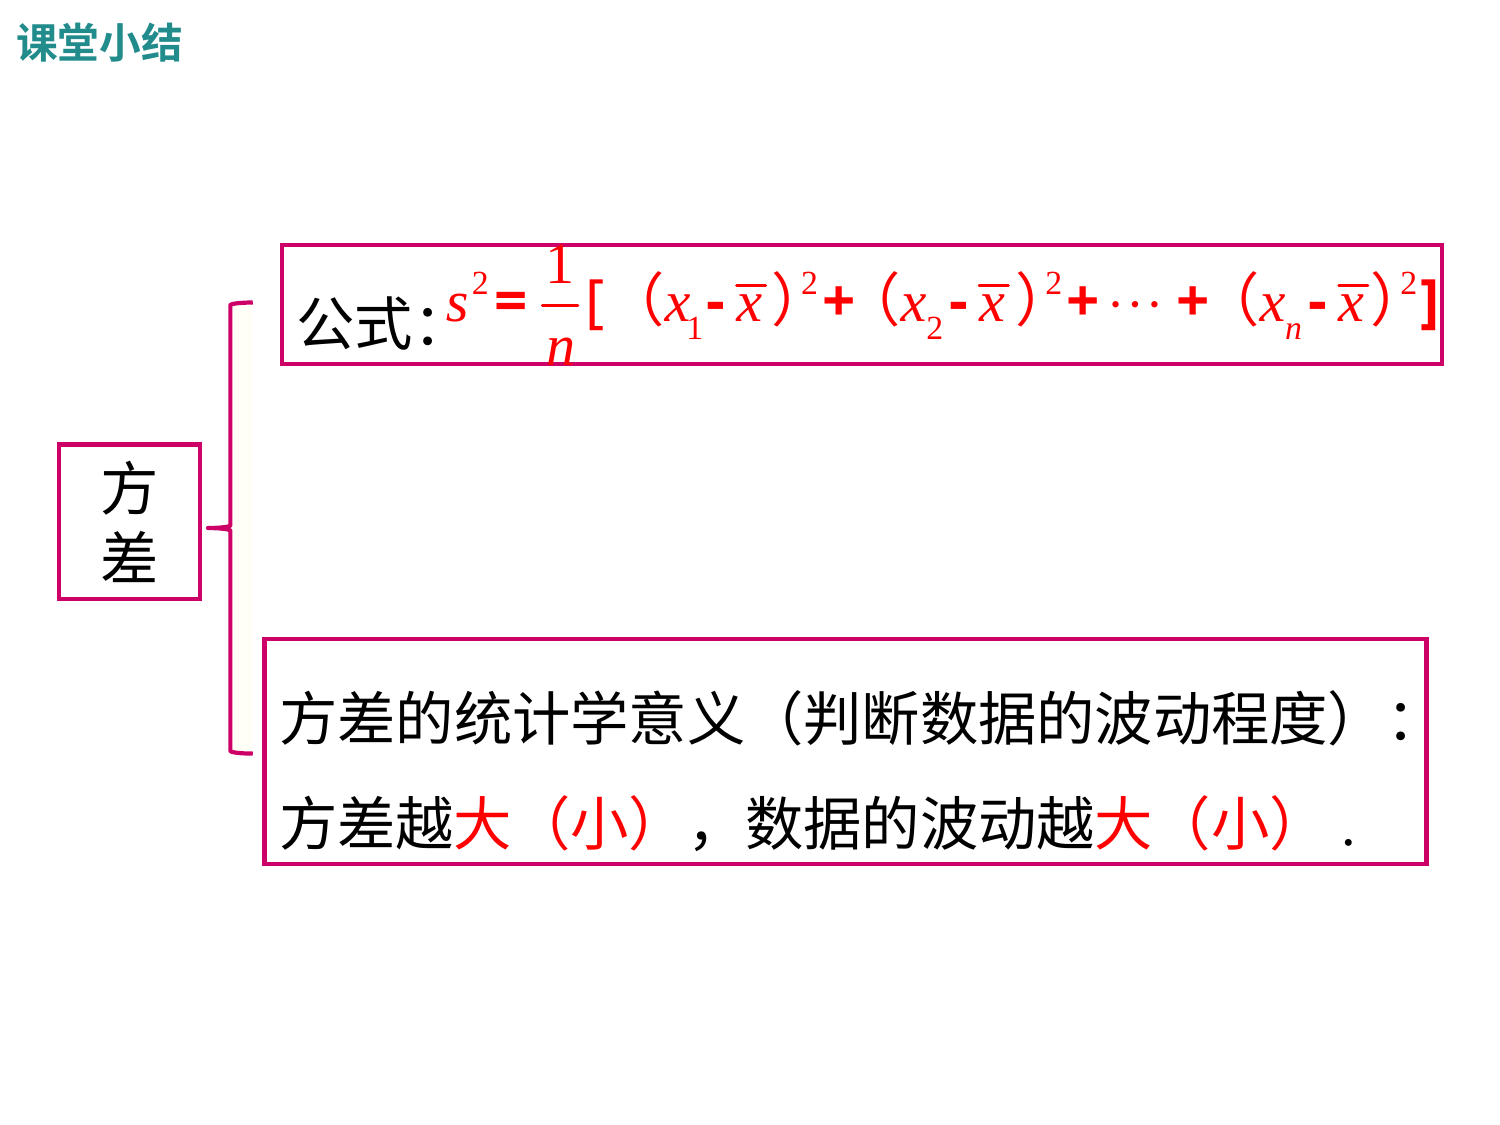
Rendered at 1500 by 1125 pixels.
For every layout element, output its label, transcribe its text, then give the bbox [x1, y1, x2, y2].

text_box 方差 [58, 444, 200, 600]
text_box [281, 227, 1446, 372]
text_box 方差的统计学意义（判断数据的波动程度）： 方差越大（小），数据的波动越大（小）. [264, 639, 1427, 864]
text_box [207, 302, 253, 754]
text_box 课堂小结 [1, 9, 199, 75]
